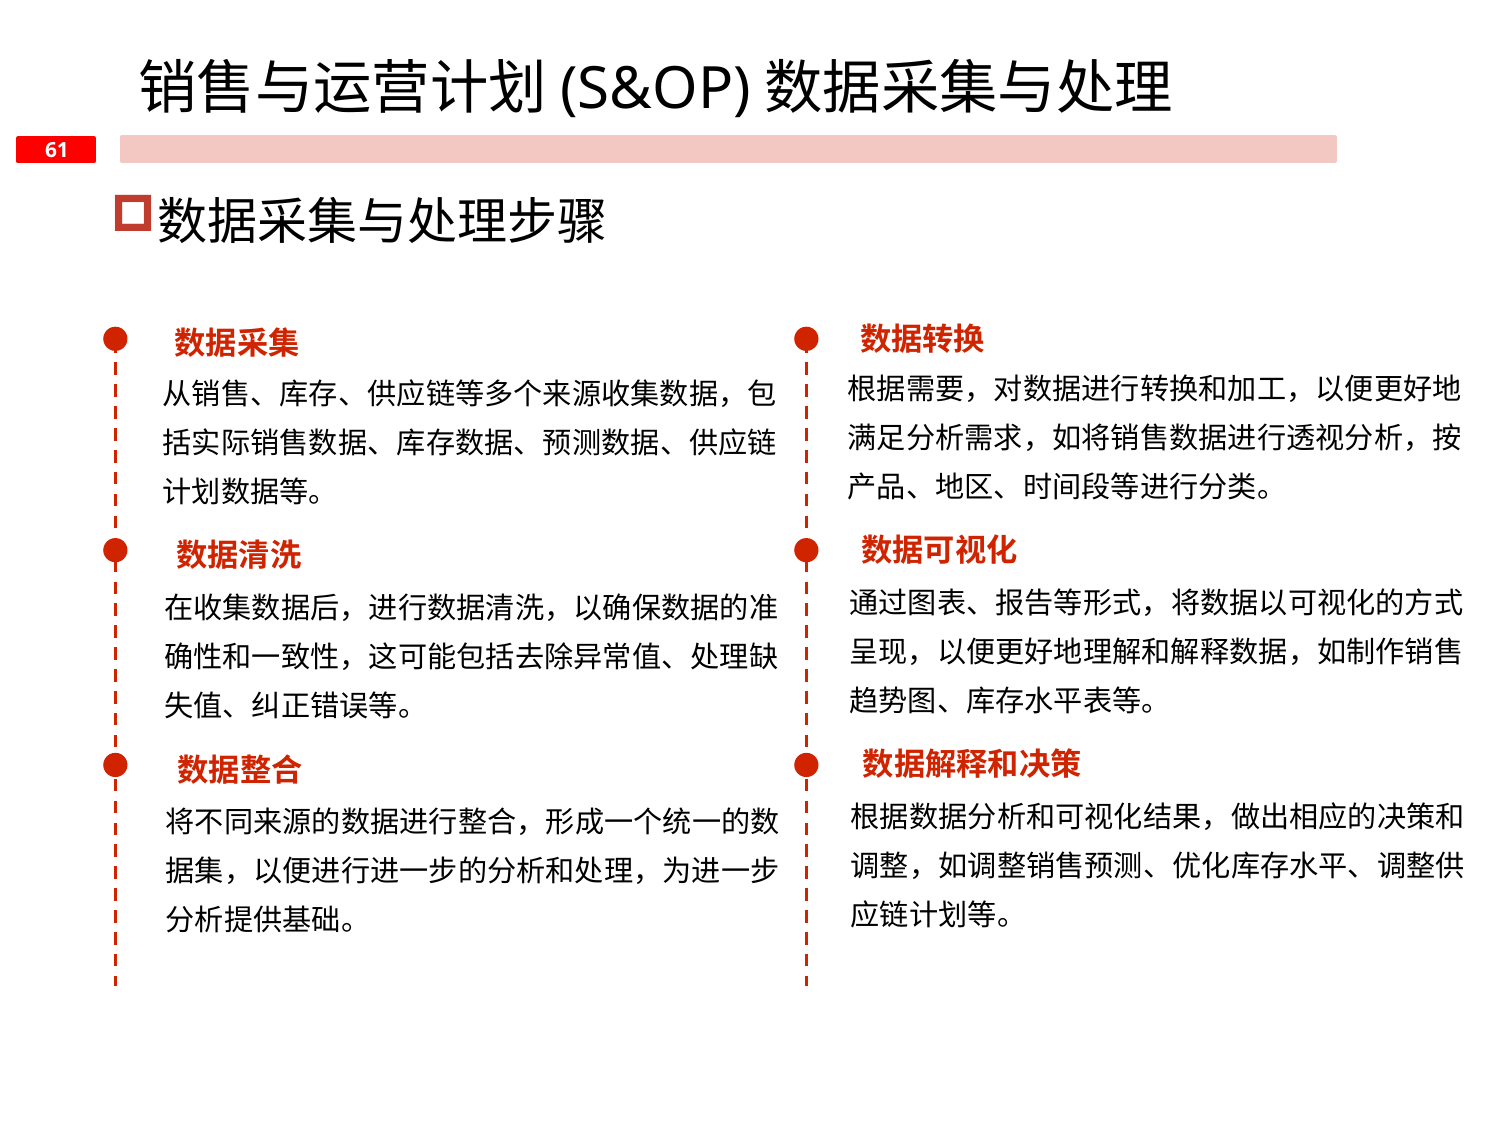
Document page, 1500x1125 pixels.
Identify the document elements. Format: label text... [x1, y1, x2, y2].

text_box 数据清洗 [161, 512, 697, 560]
text_box 数据采集与处理步骤 [96, 181, 1081, 276]
text_box 数据转换 [844, 296, 1398, 341]
text_box 数据可视化 [846, 508, 1399, 555]
text_box 根据数据分析和可视化结果，做出相应的决策和调整，如调整销售预测、优化库存水平、调整供应链计划等。 [835, 769, 1474, 912]
text_box 在收集数据后，进行数据清洗，以确保数据的准确性和一致性，这可能包括去除异常值、处理缺失值、纠正错误等。 [148, 560, 787, 702]
text_box 销售与运营计划(S&OP)数据采集与处理 [123, 42, 1247, 128]
text_box [17, 129, 97, 189]
text_box 数据采集 [159, 301, 695, 346]
text_box 根据需要，对数据进行转换和加工，以便更好地满足分析需求，如将销售数据进行透视分析，按产品、地区、时间段等进行分类。 [832, 341, 1471, 484]
text_box 通过图表、报告等形式，将数据以可视化的方式呈现，以便更好地理解和解释数据，如制作销售趋势图、库存水平表等。 [834, 555, 1473, 698]
text_box 数据整合 [162, 726, 706, 774]
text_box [793, 326, 819, 987]
text_box 将不同来源的数据进行整合，形成一个统一的数据集，以便进行进一步的分析和处理，为进一步分析提供基础。 [150, 774, 788, 916]
text_box 数据解释和决策 [847, 721, 1401, 769]
text_box 从销售、库存、供应链等多个来源收集数据，包括实际销售数据、库存数据、预测数据、供应链计划数据等。 [147, 346, 786, 495]
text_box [102, 326, 128, 987]
